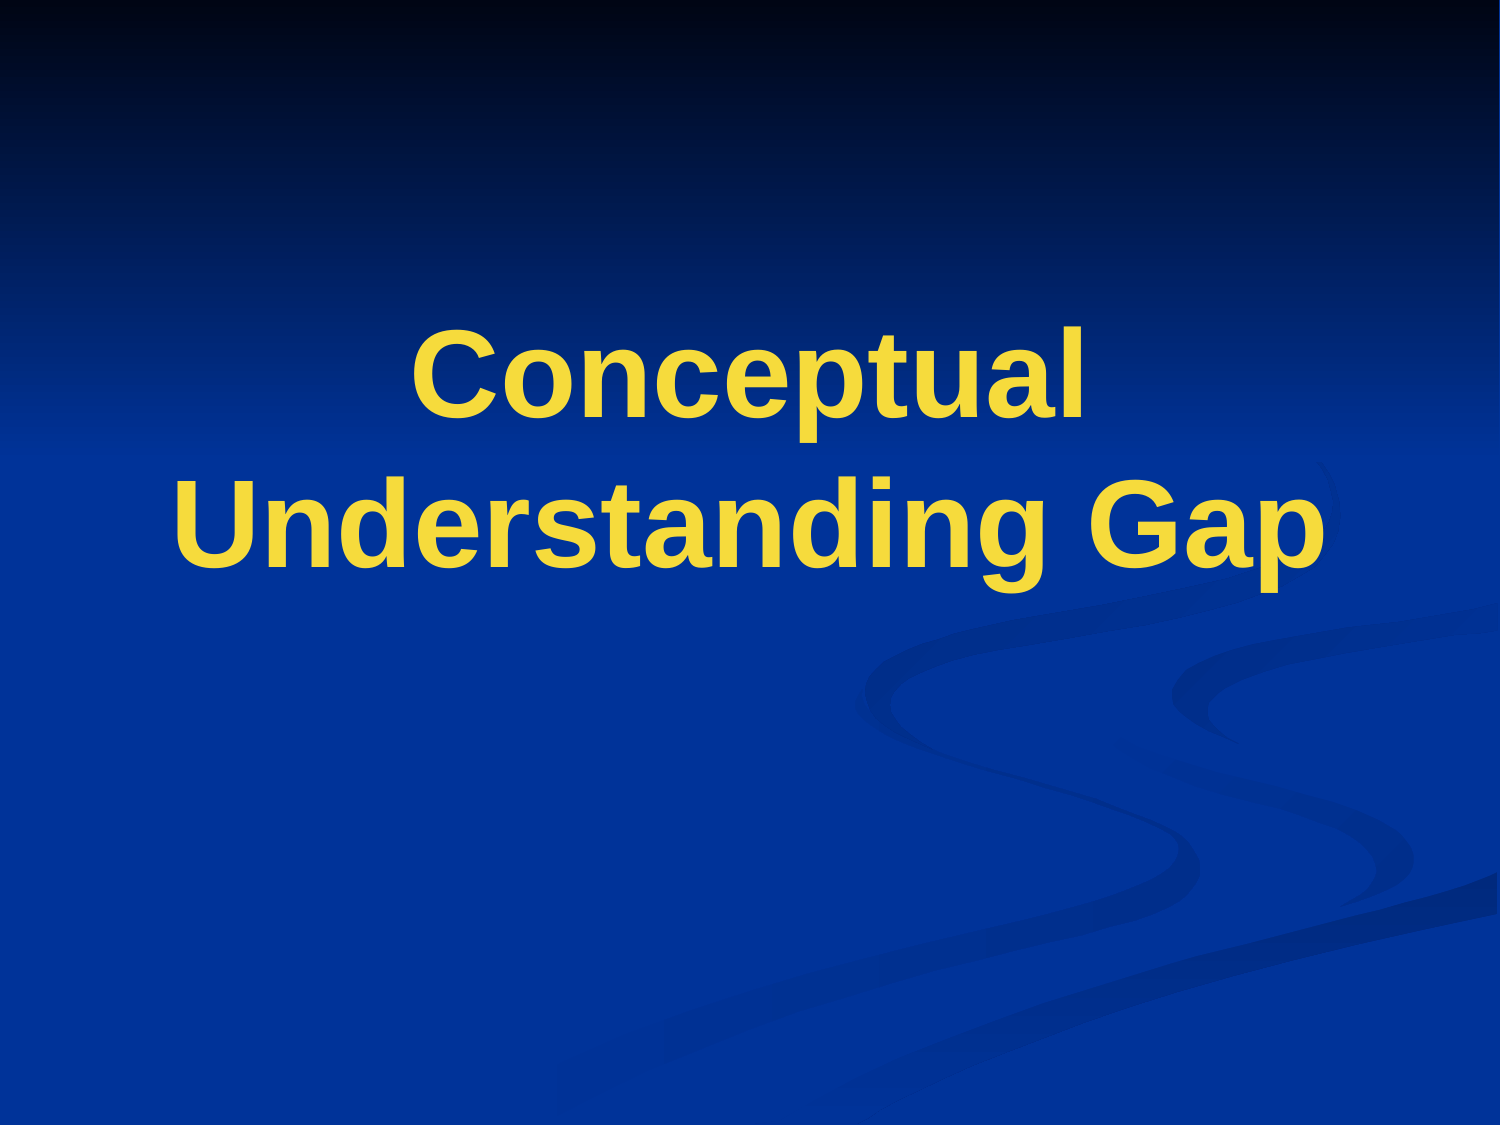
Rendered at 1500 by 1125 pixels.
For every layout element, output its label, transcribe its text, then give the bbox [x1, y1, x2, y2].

title Conceptual Understanding Gap [112, 284, 1388, 601]
